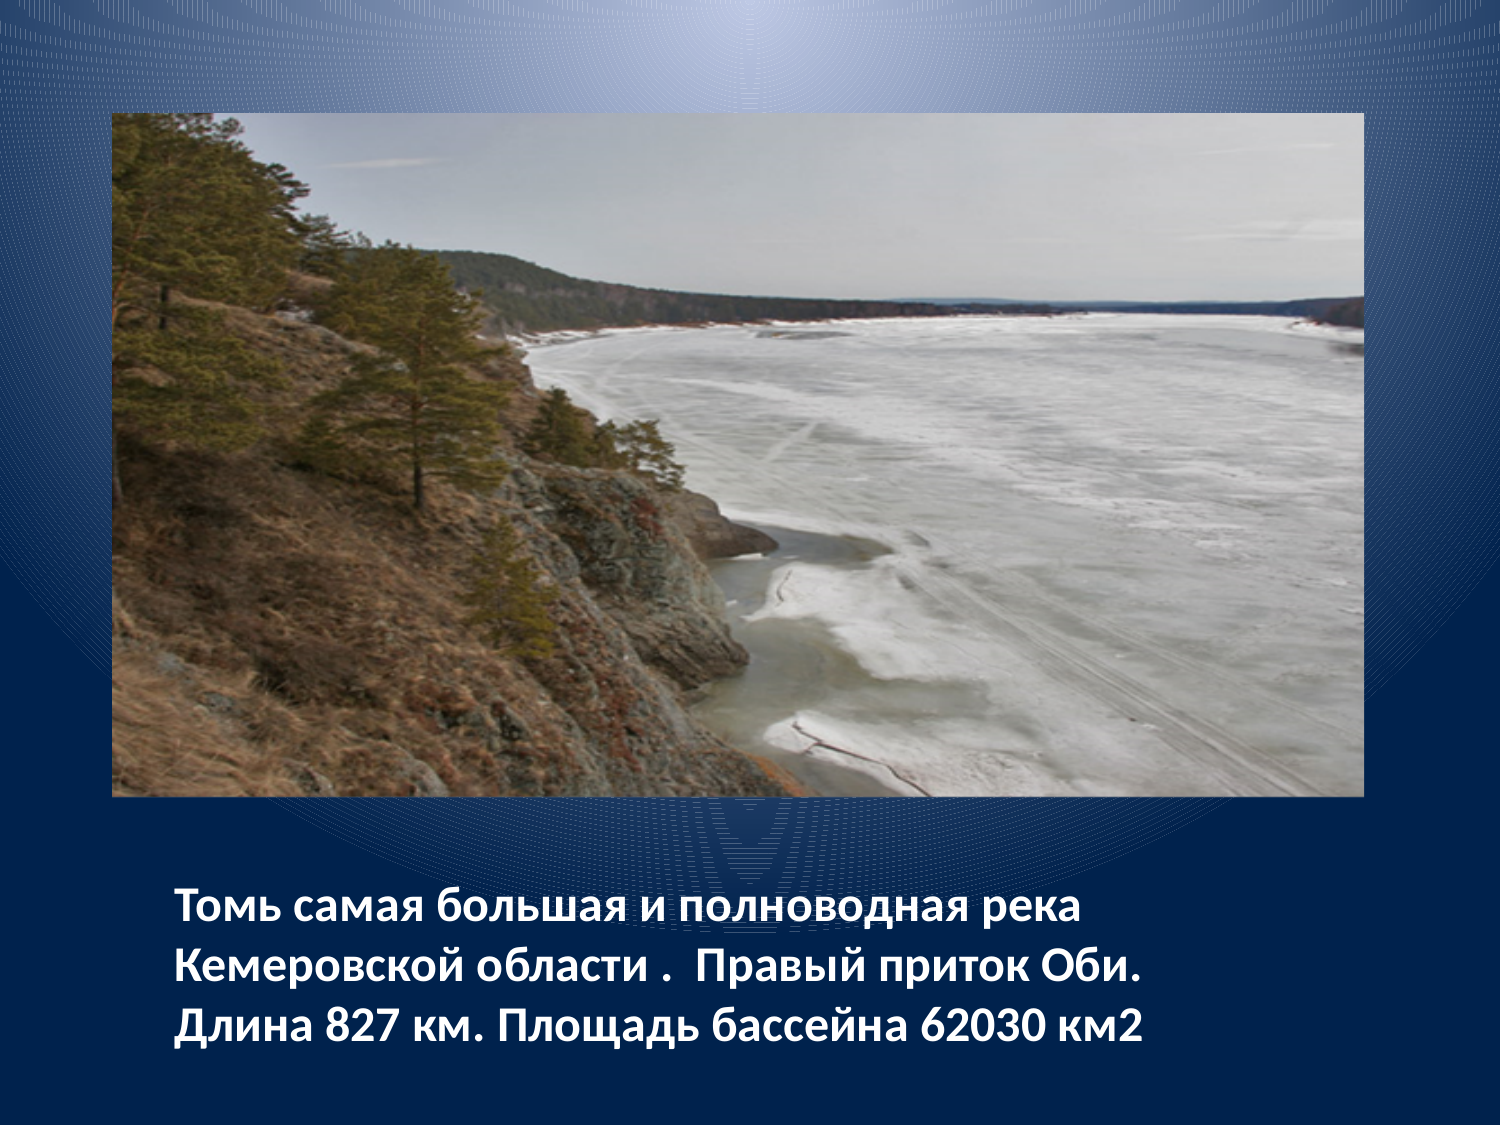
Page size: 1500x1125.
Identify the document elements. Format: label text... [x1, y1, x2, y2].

title Томь самая большая и полноводная река Кемеровской области . Правый приток Оби. Длина 827 км. Площадь бассейна 62030 км2 [159, 869, 1225, 1059]
picture [111, 113, 1365, 799]
